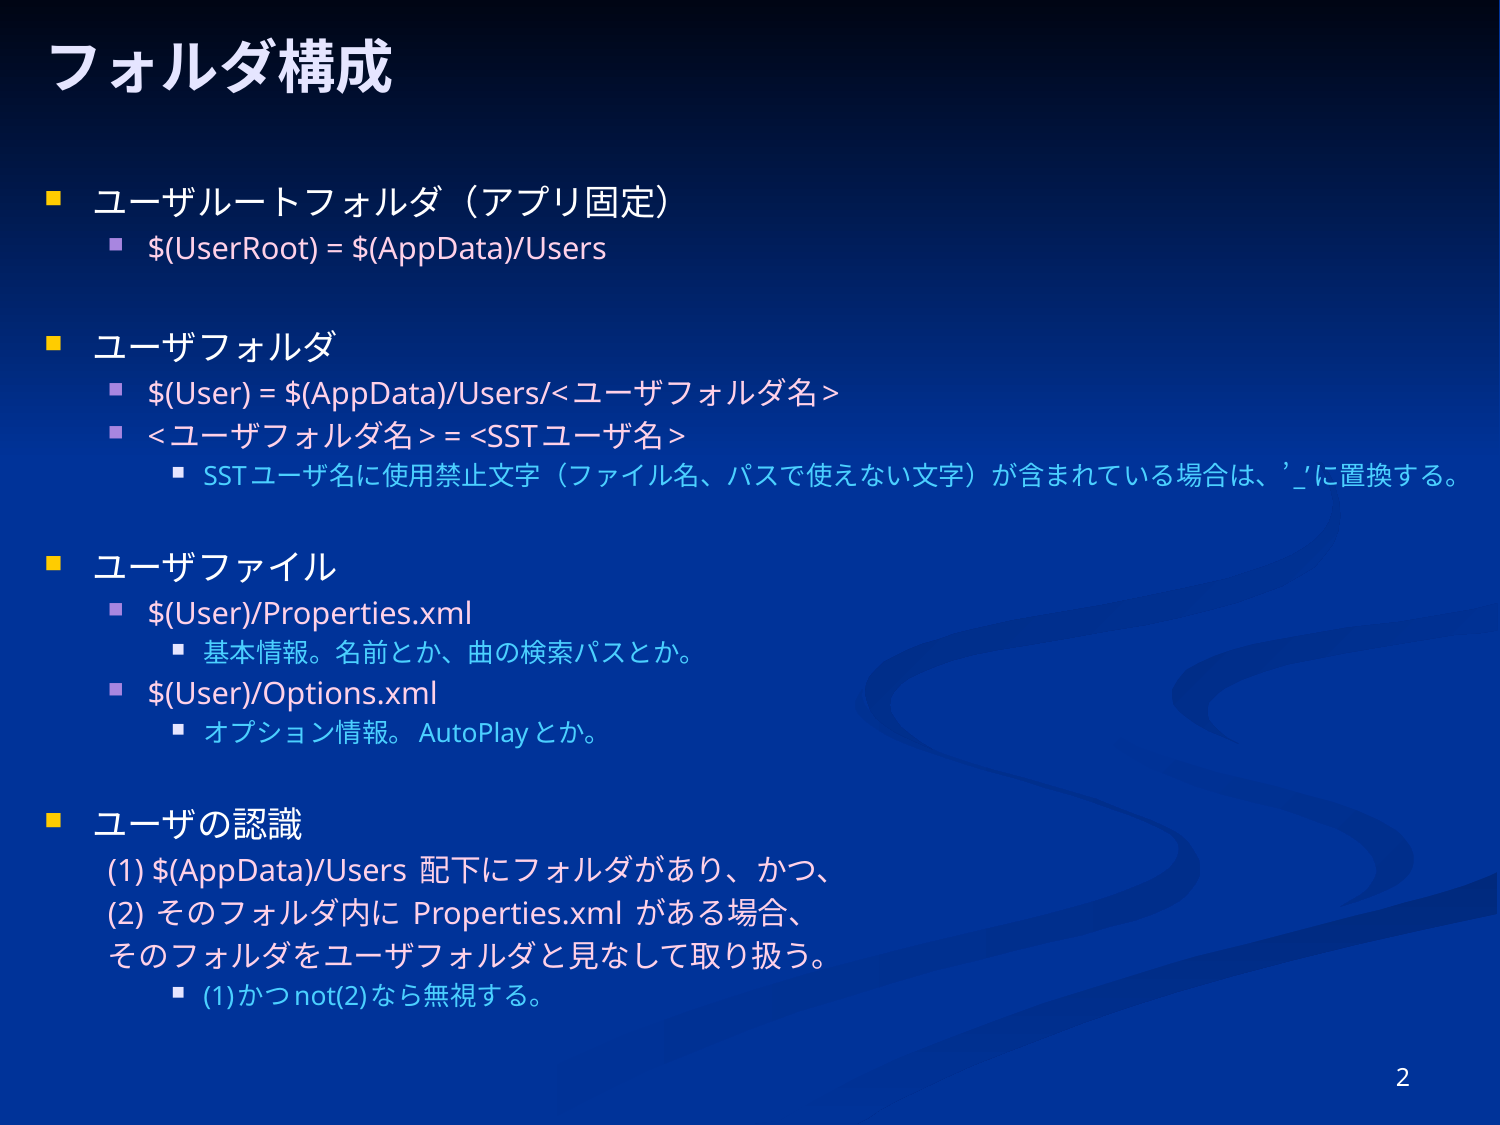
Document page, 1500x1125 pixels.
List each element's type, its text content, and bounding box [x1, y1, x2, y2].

title フォルダ構成 [29, 19, 1471, 112]
list ユーザルートフォルダ（アプリ固定） $(UserRoot) = $(AppData)/Users ユーザフォルダ $(User) = $(AppData)/Users/<ユーザフォルダ名> <ユーザフォルダ名> = <SSTユーザ名> SSTユーザ名に使用禁止文字（ファイル名、パスで使えない文字）が含まれている場合は、’_’に置換する。 ユーザファイル $(User)/Properties.xml 基本情報。名前とか、曲の検索パスとか。 $(User)/Options.xml オプション情報。AutoPlayとか。 ユーザの認識 (1) $(AppData)/Users 配下にフォルダがあり、かつ、 (2) そのフォルダ内に Properties.xml がある場合、 そのフォルダをユーザフォルダと見なして取り扱う。 (1)かつnot(2)なら無視する。 [29, 172, 1471, 1047]
slide_number 2 [1074, 1058, 1425, 1104]
